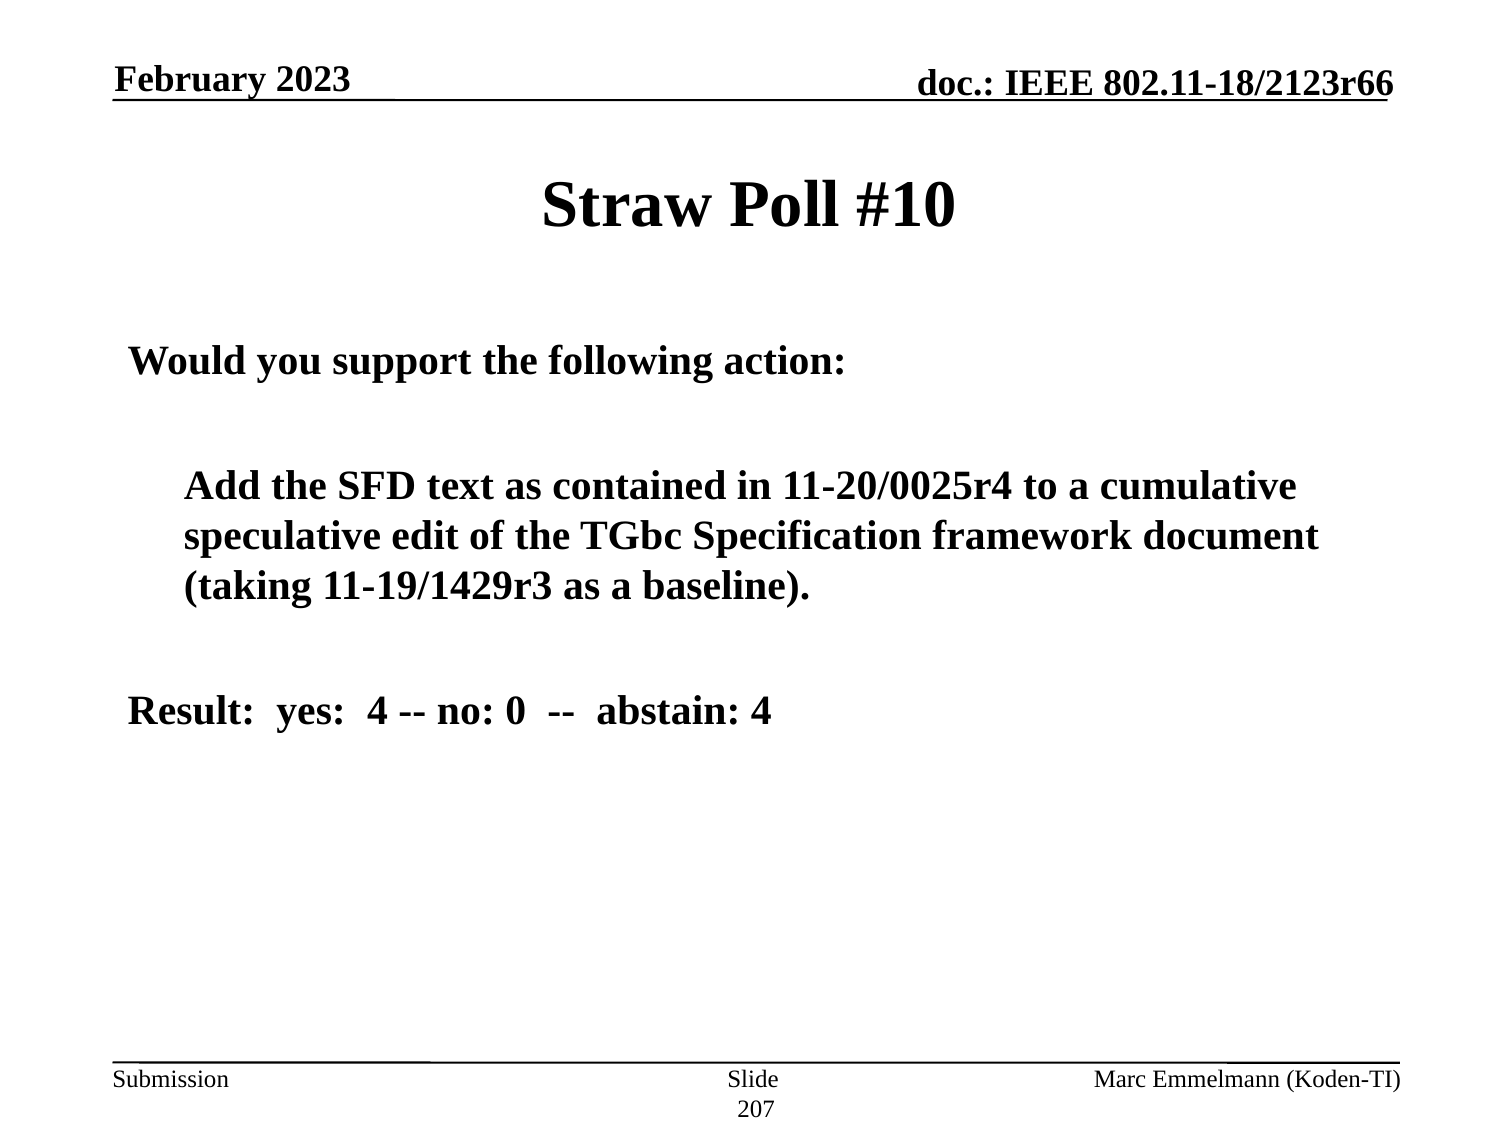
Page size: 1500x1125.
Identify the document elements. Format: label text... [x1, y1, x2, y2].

slide_number Slide 207 [712, 1061, 800, 1123]
footer Marc Emmelmann (Koden-TI) [878, 1061, 1402, 1093]
list Would you support the following action: Add the SFD text as contained in 11-20/0025r4 to a cumulative speculative edit of the TGbc Specification framework document (taking 11-19/1429r3 as a baseline). Result: yes: 4 -- no: 0 -- abstain: 4 [112, 324, 1388, 1000]
title Straw Poll #10 [112, 112, 1388, 288]
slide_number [114, 54, 423, 100]
